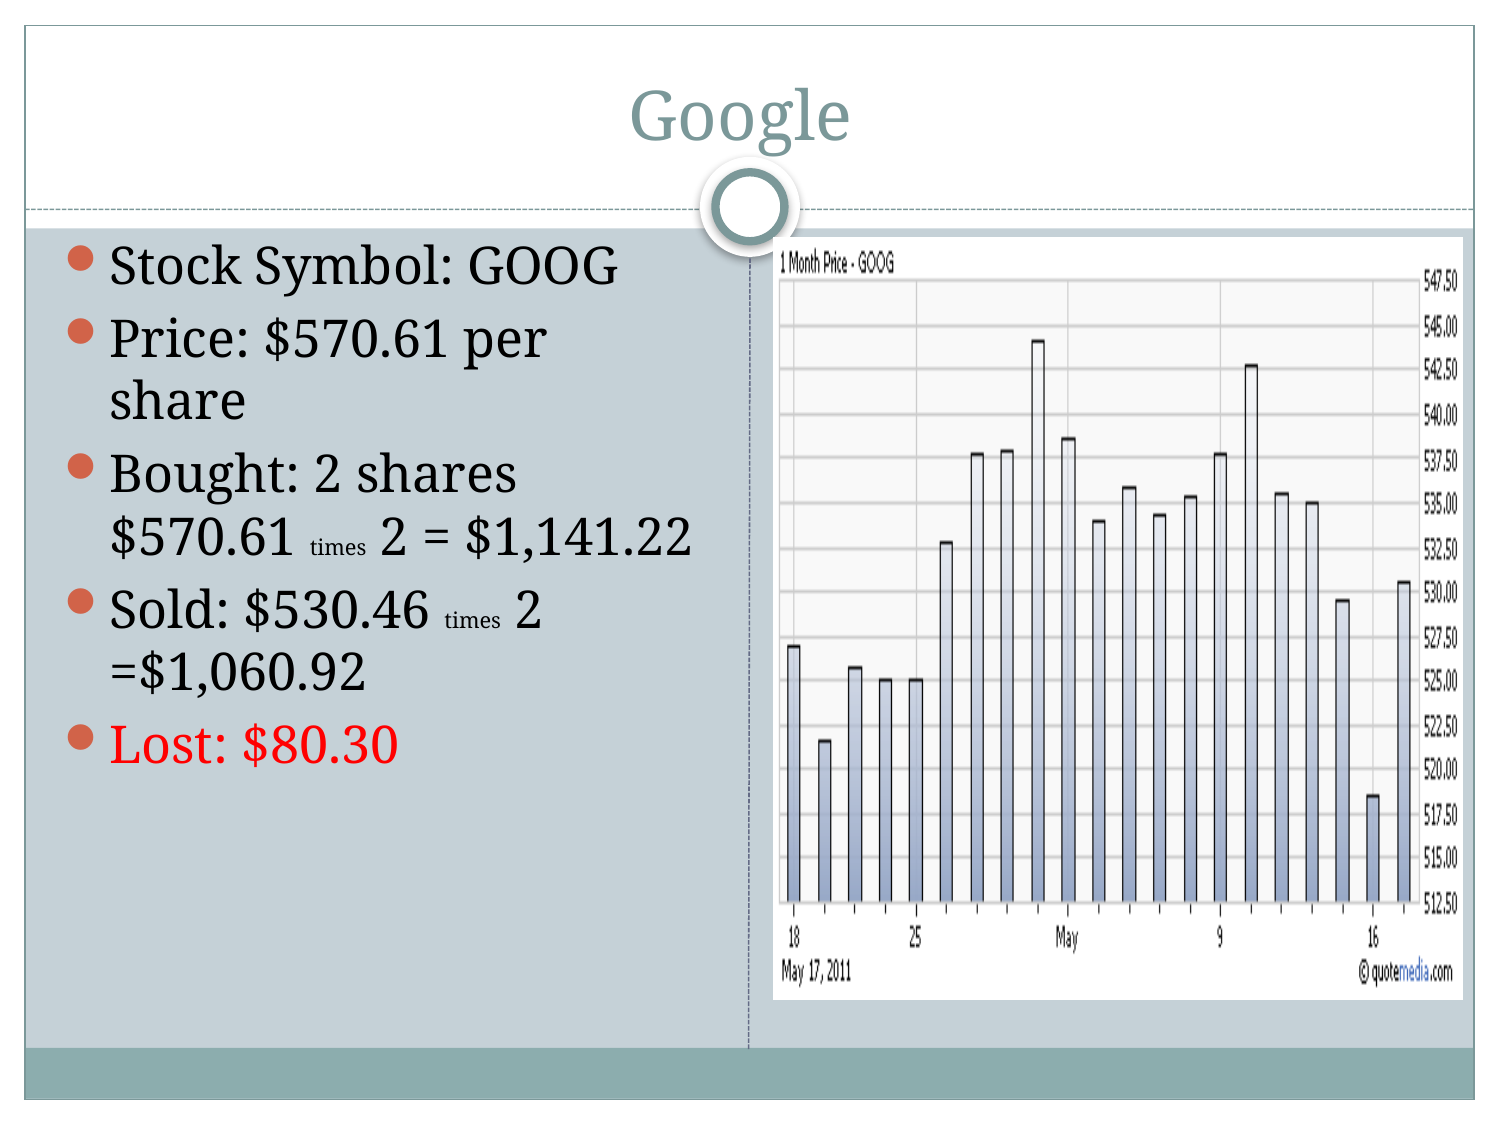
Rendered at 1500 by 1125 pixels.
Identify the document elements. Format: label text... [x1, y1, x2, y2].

list Stock Symbol: GOOG Price: $570.61 per share Bought: 2 shares $570.61 times 2 = $1,141.22 Sold: $530.46 times 2 =$1,060.92 Lost: $80.30 [49, 224, 712, 993]
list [773, 237, 1463, 1001]
title Google [49, 37, 1450, 162]
